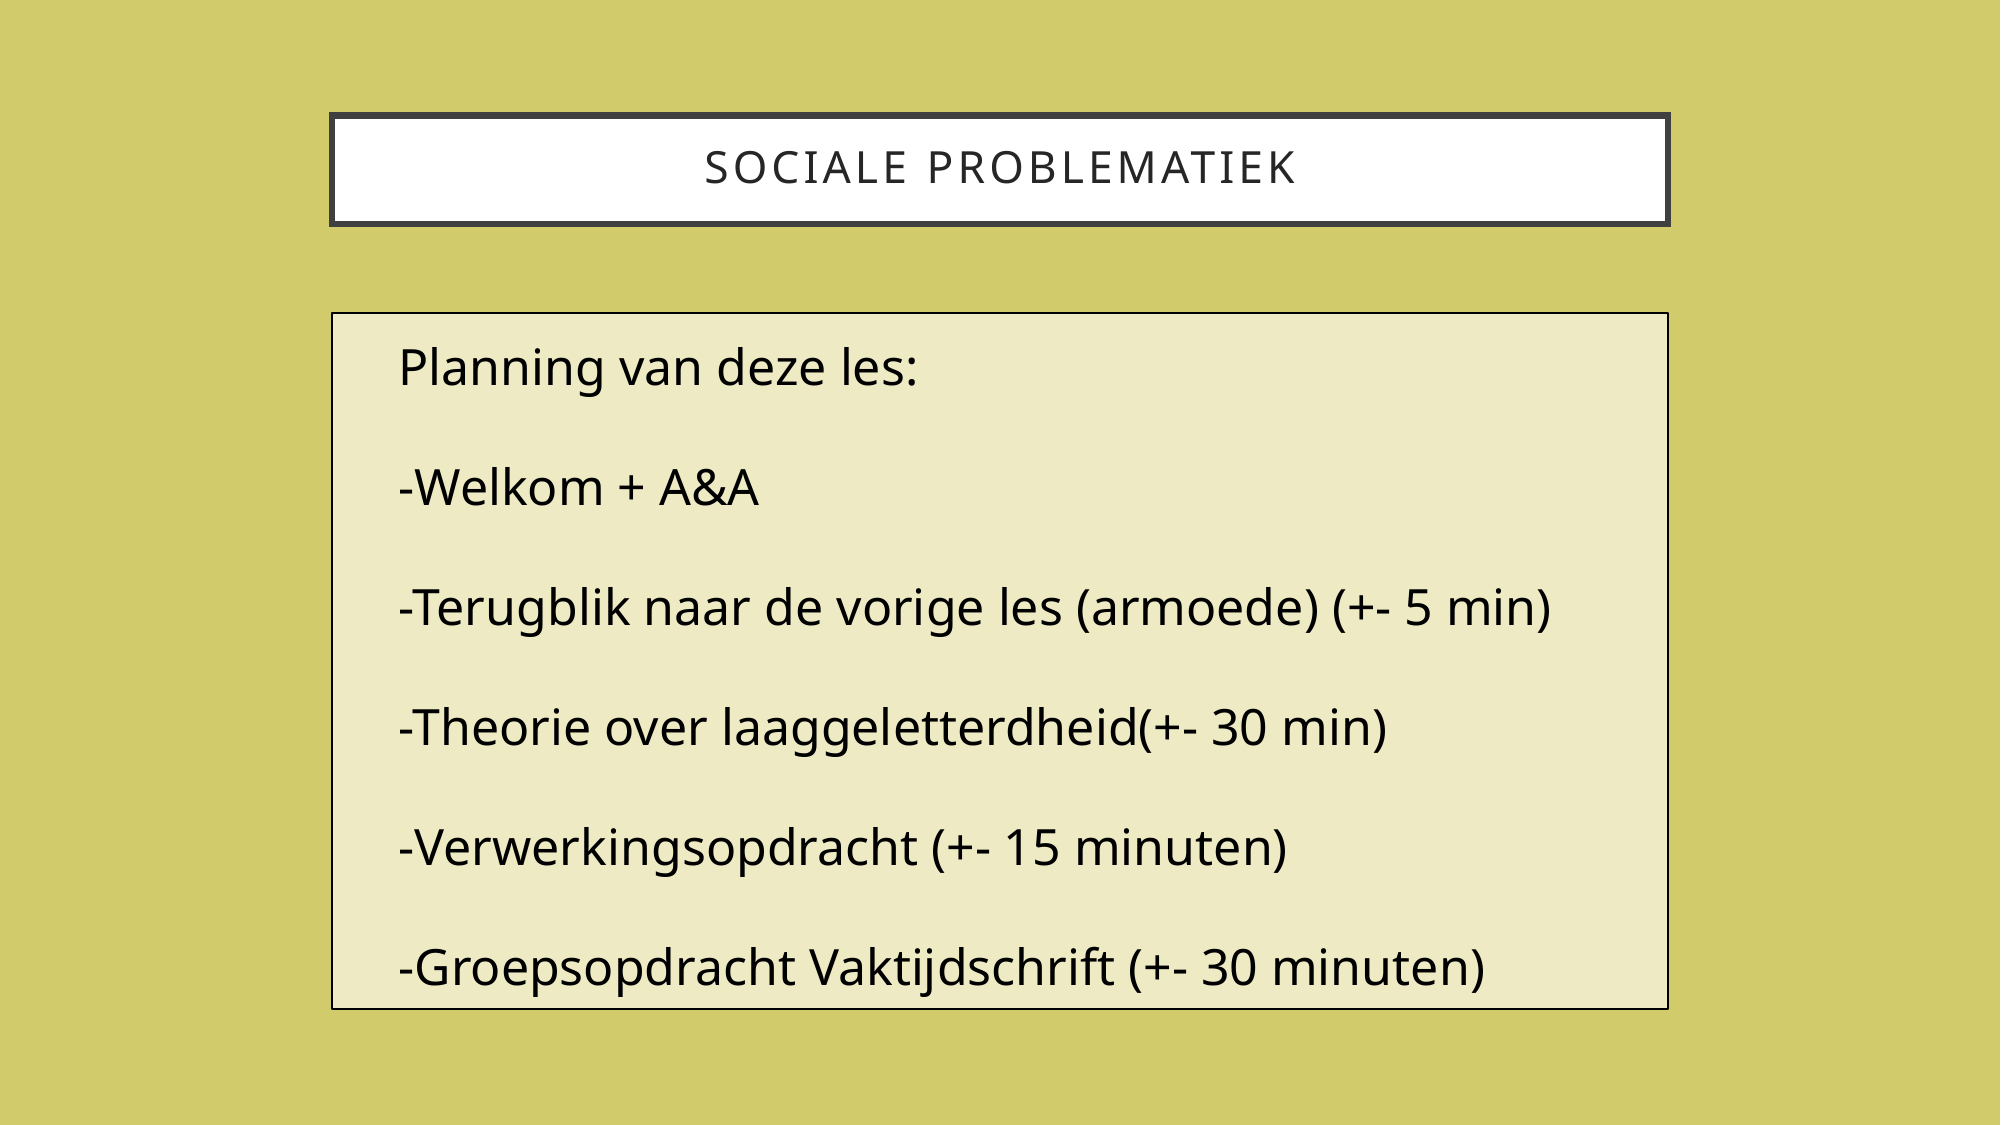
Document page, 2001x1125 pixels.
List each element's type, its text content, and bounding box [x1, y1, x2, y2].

text_box Planning van deze les: -Welkom + A&A -Terugblik naar de vorige les (armoede) (+- 5 min) -Theorie over laaggeletterdheid(+- 30 min) -Verwerkingsopdracht (+- 15 minuten) -Groepsopdracht Vaktijdschrift (+- 30 minuten) [383, 327, 1617, 1003]
title Sociale problematiek [329, 112, 1671, 227]
text_box [331, 312, 1669, 1010]
